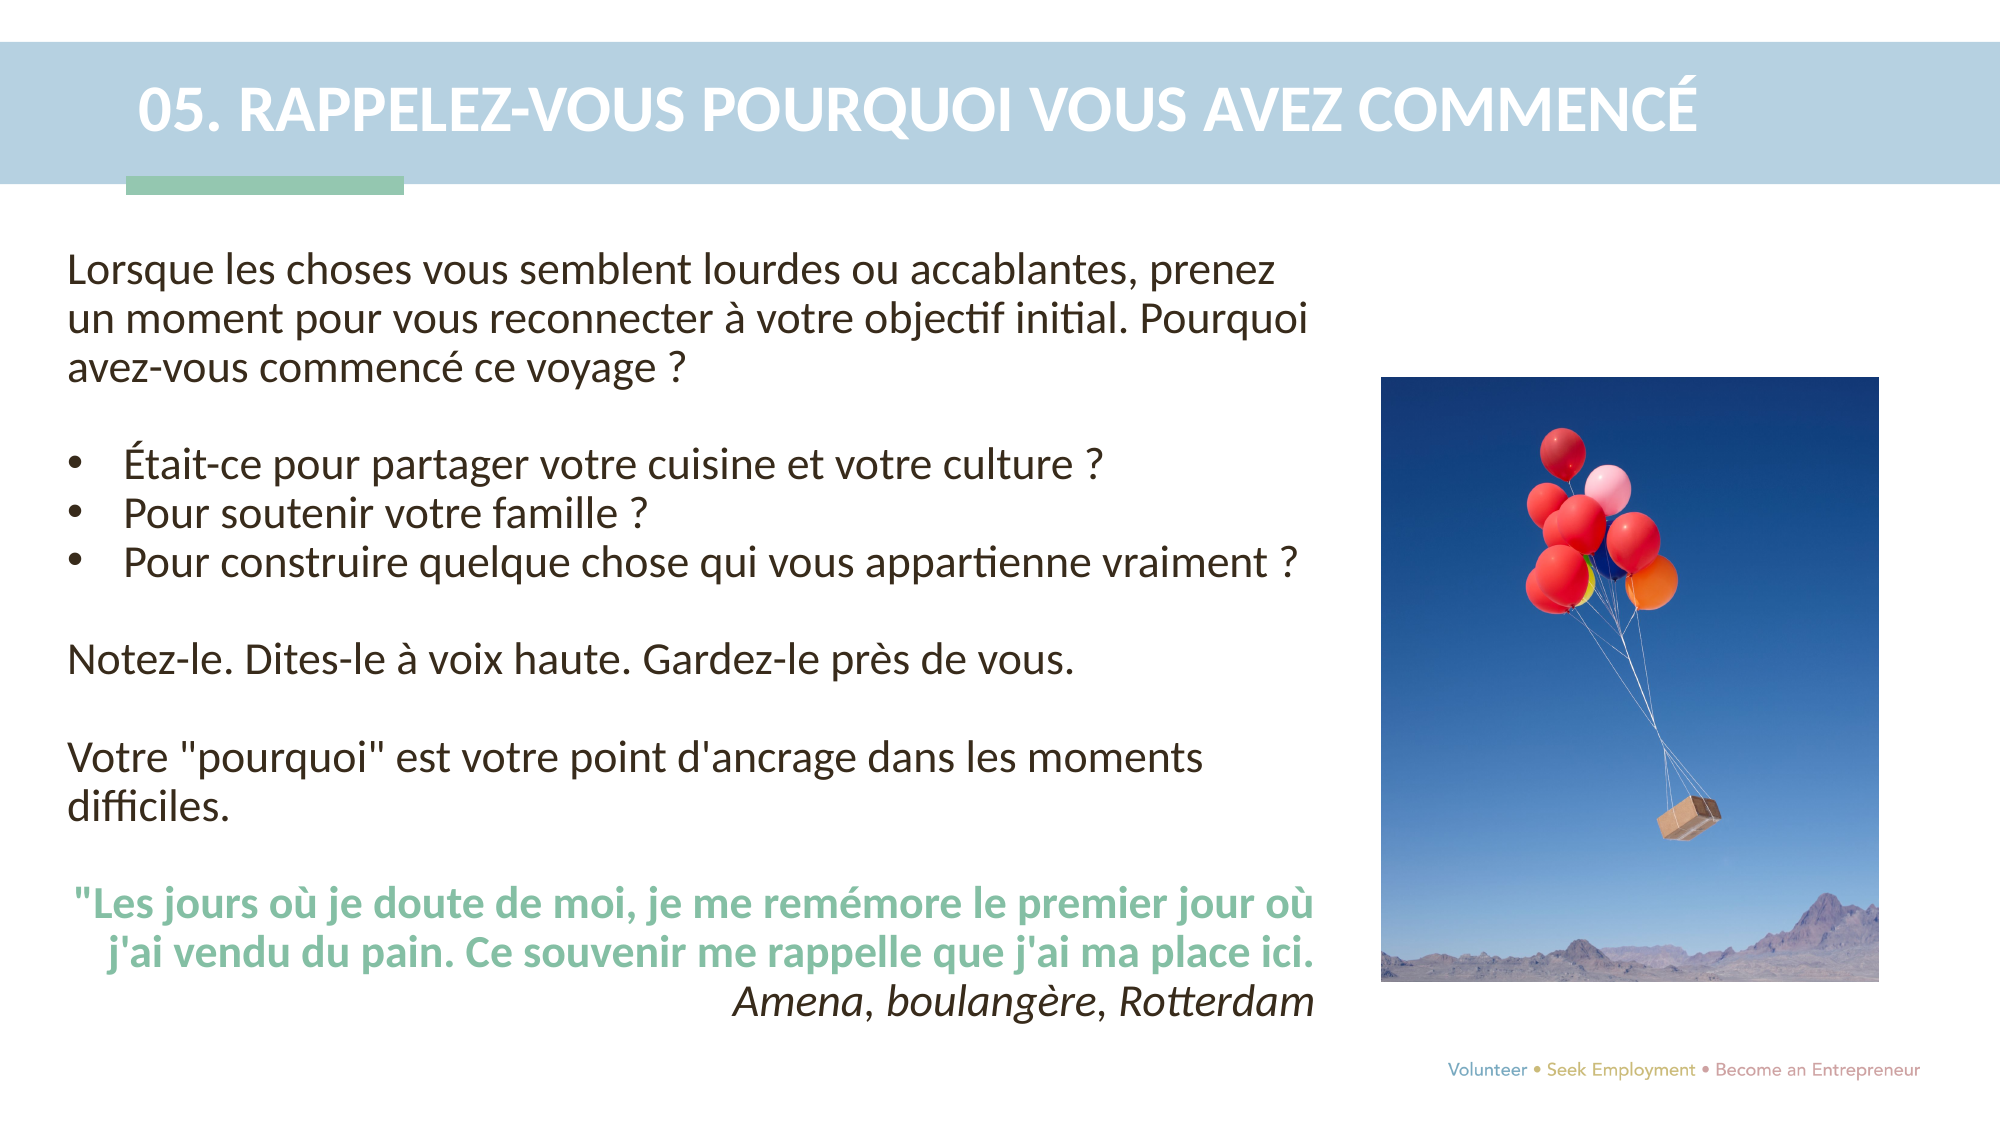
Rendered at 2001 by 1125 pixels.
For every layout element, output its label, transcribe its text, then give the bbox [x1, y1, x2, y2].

picture [1381, 377, 1879, 982]
picture [1418, 1046, 1971, 1103]
list 05. RAPPELEZ-VOUS POURQUOI VOUS AVEZ COMMENCÉ [123, 51, 1913, 170]
list Lorsque les choses vous semblent lourdes ou accablantes, prenez un moment pour vous reconnecter à votre objectif initial. Pourquoi avez-vous commencé ce voyage ? Était-ce pour partager votre cuisine et votre culture ? Pour soutenir votre famille ? Pour construire quelque chose qui vous appartienne vraiment ? Notez-le. Dites-le à voix haute. Gardez-le près de vous. Votre "pourquoi" est votre point d'ancrage dans les moments difficiles. "Les jours où je doute de moi, je me remémore le premier jour où j'ai vendu du pain. Ce souvenir me rappelle que j'ai ma place ici. Amena, boulangère, Rotterdam [52, 237, 1331, 952]
